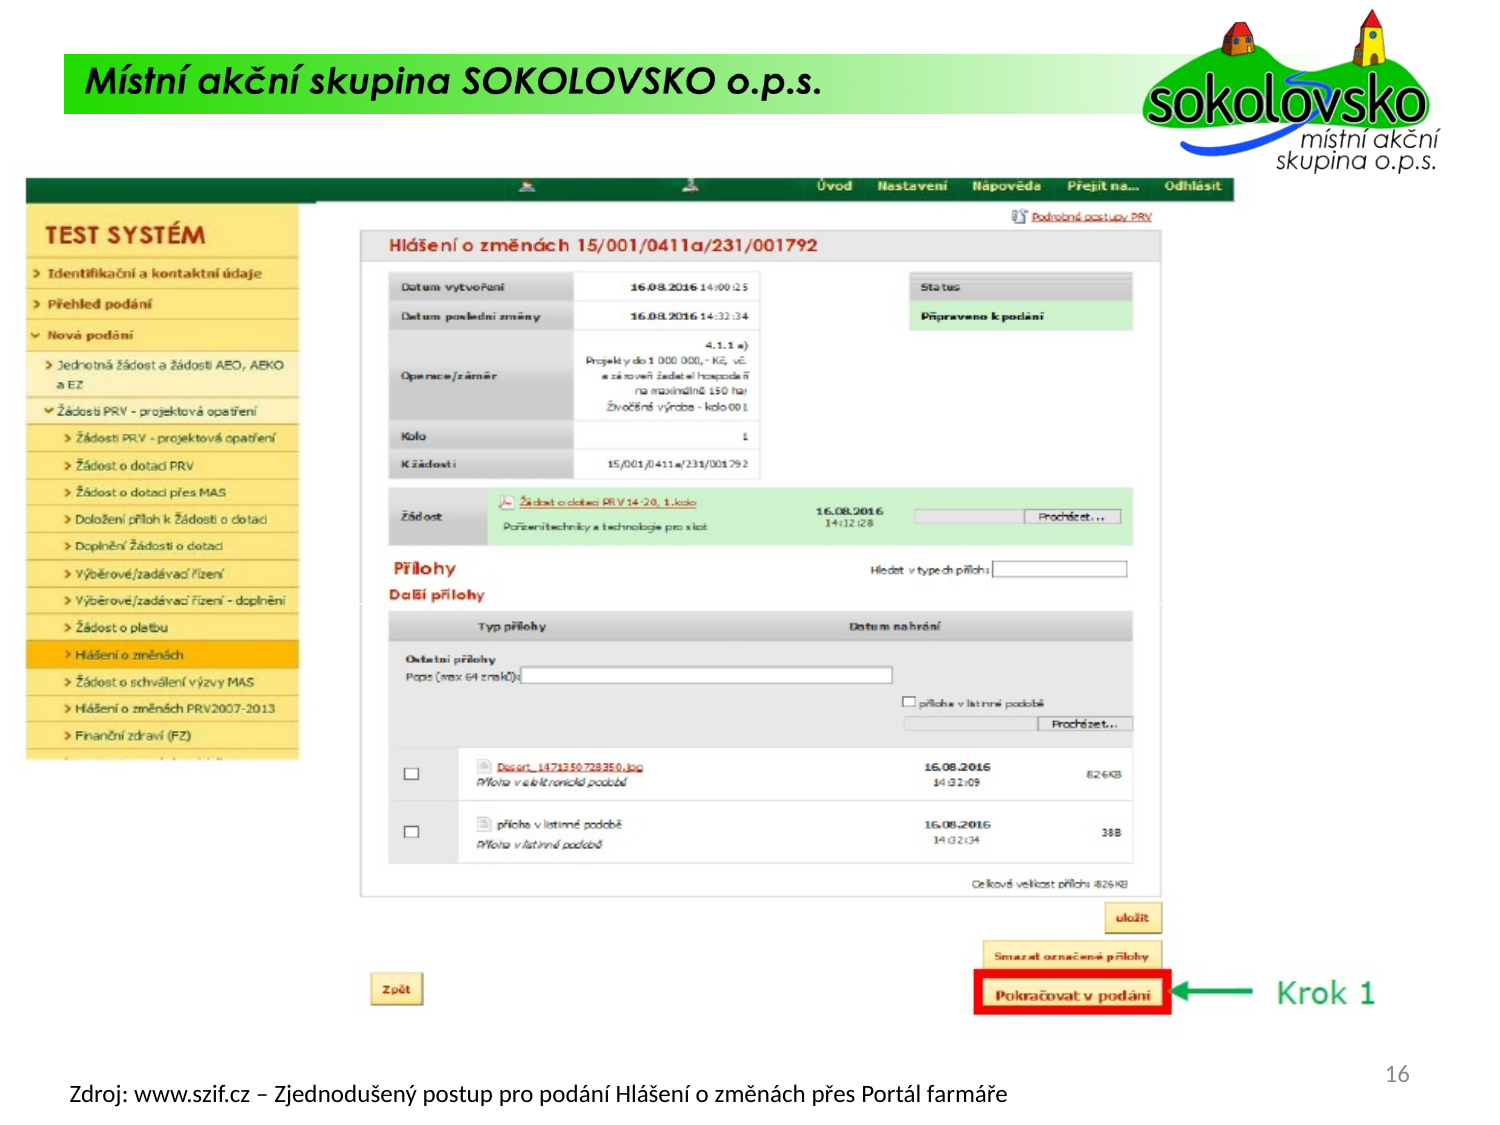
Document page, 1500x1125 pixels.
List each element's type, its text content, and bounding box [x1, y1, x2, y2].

slide_number 16 [1074, 1042, 1425, 1103]
text_box Zdroj: www.szif.cz – Zjednodušený postup pro podání Hlášení o změnách přes Portál farmáře [54, 1070, 1026, 1125]
picture [64, 0, 1455, 197]
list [11, 160, 1396, 1047]
